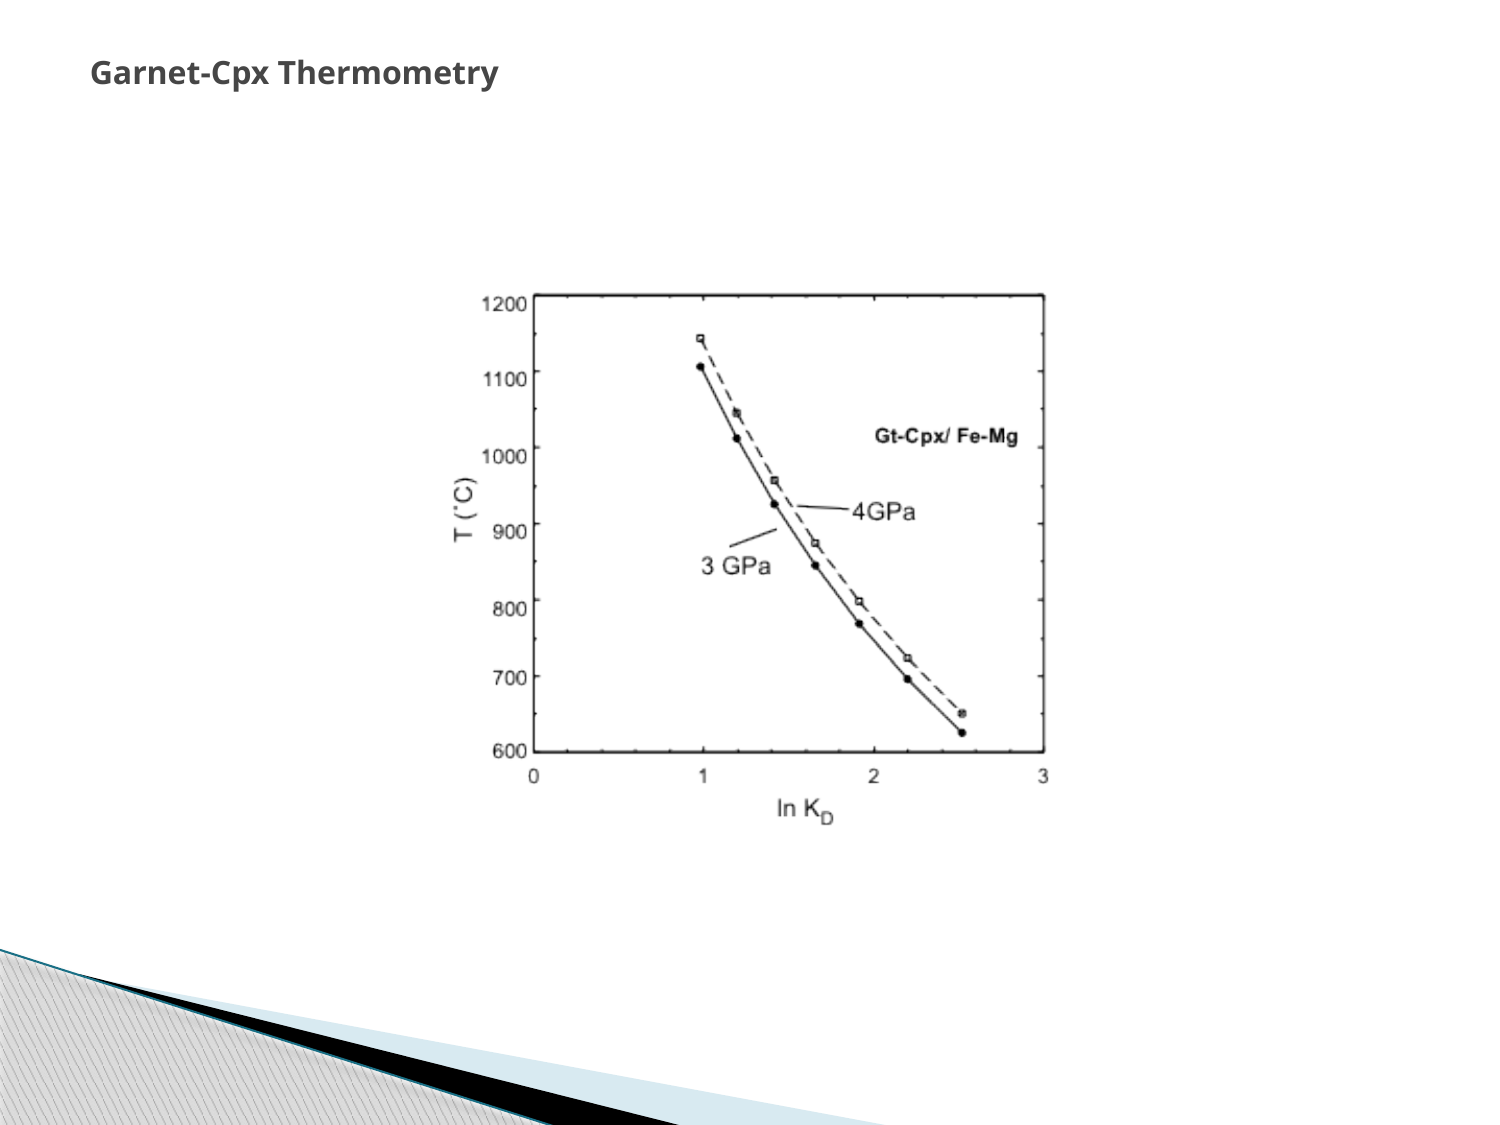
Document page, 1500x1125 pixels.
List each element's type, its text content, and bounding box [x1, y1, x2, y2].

title Garnet-Cpx Thermometry [75, 45, 1126, 99]
picture [448, 291, 1052, 834]
